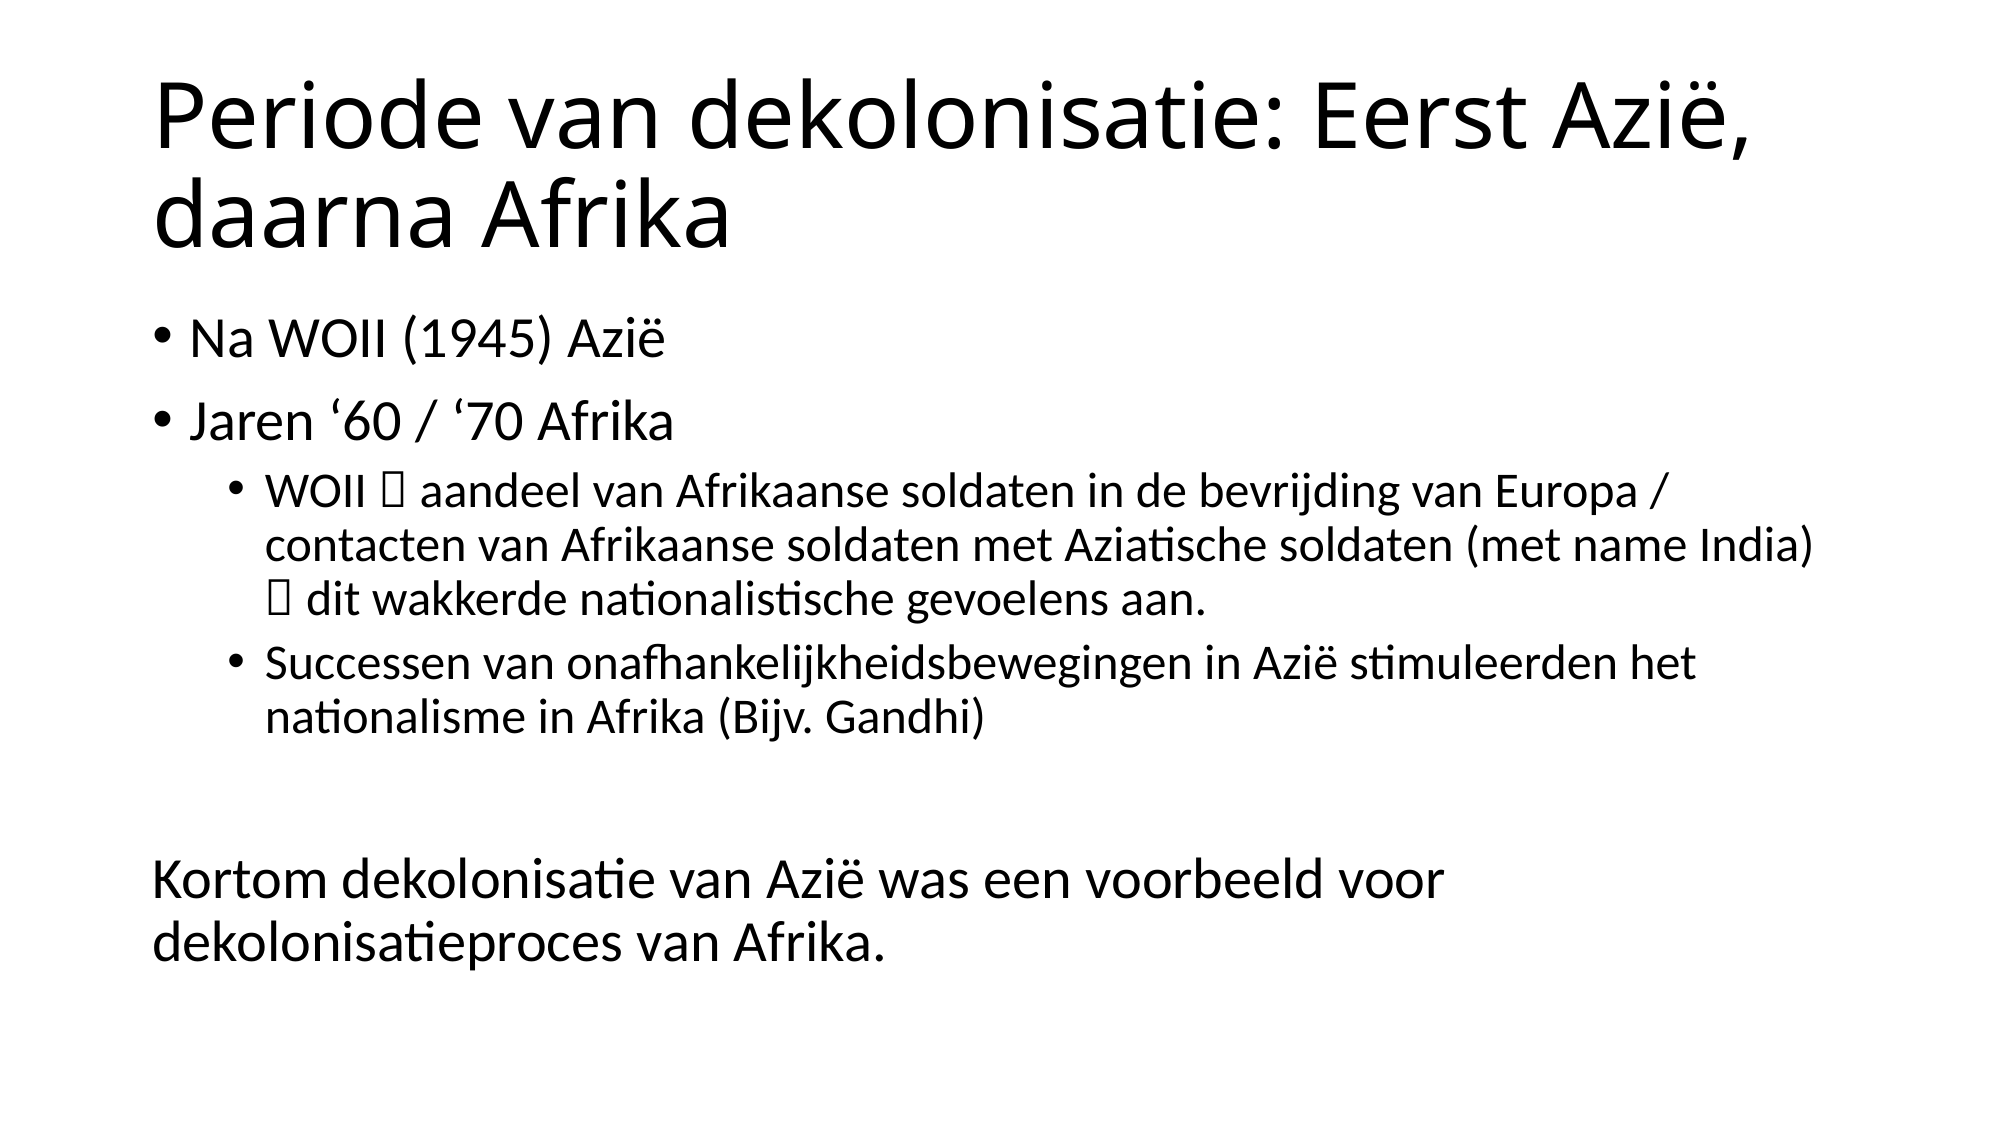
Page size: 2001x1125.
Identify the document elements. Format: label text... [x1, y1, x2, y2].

list Na WOII (1945) Azië Jaren ‘60 / ‘70 Afrika WOII  aandeel van Afrikaanse soldaten in de bevrijding van Europa / contacten van Afrikaanse soldaten met Aziatische soldaten (met name India)  dit wakkerde nationalistische gevoelens aan. Successen van onafhankelijkheidsbewegingen in Azië stimuleerden het nationalisme in Afrika (Bijv. Gandhi) Kortom dekolonisatie van Azië was een voorbeeld voor dekolonisatieproces van Afrika. [137, 299, 1863, 1014]
title Periode van dekolonisatie: Eerst Azië, daarna Afrika [137, 59, 1863, 278]
